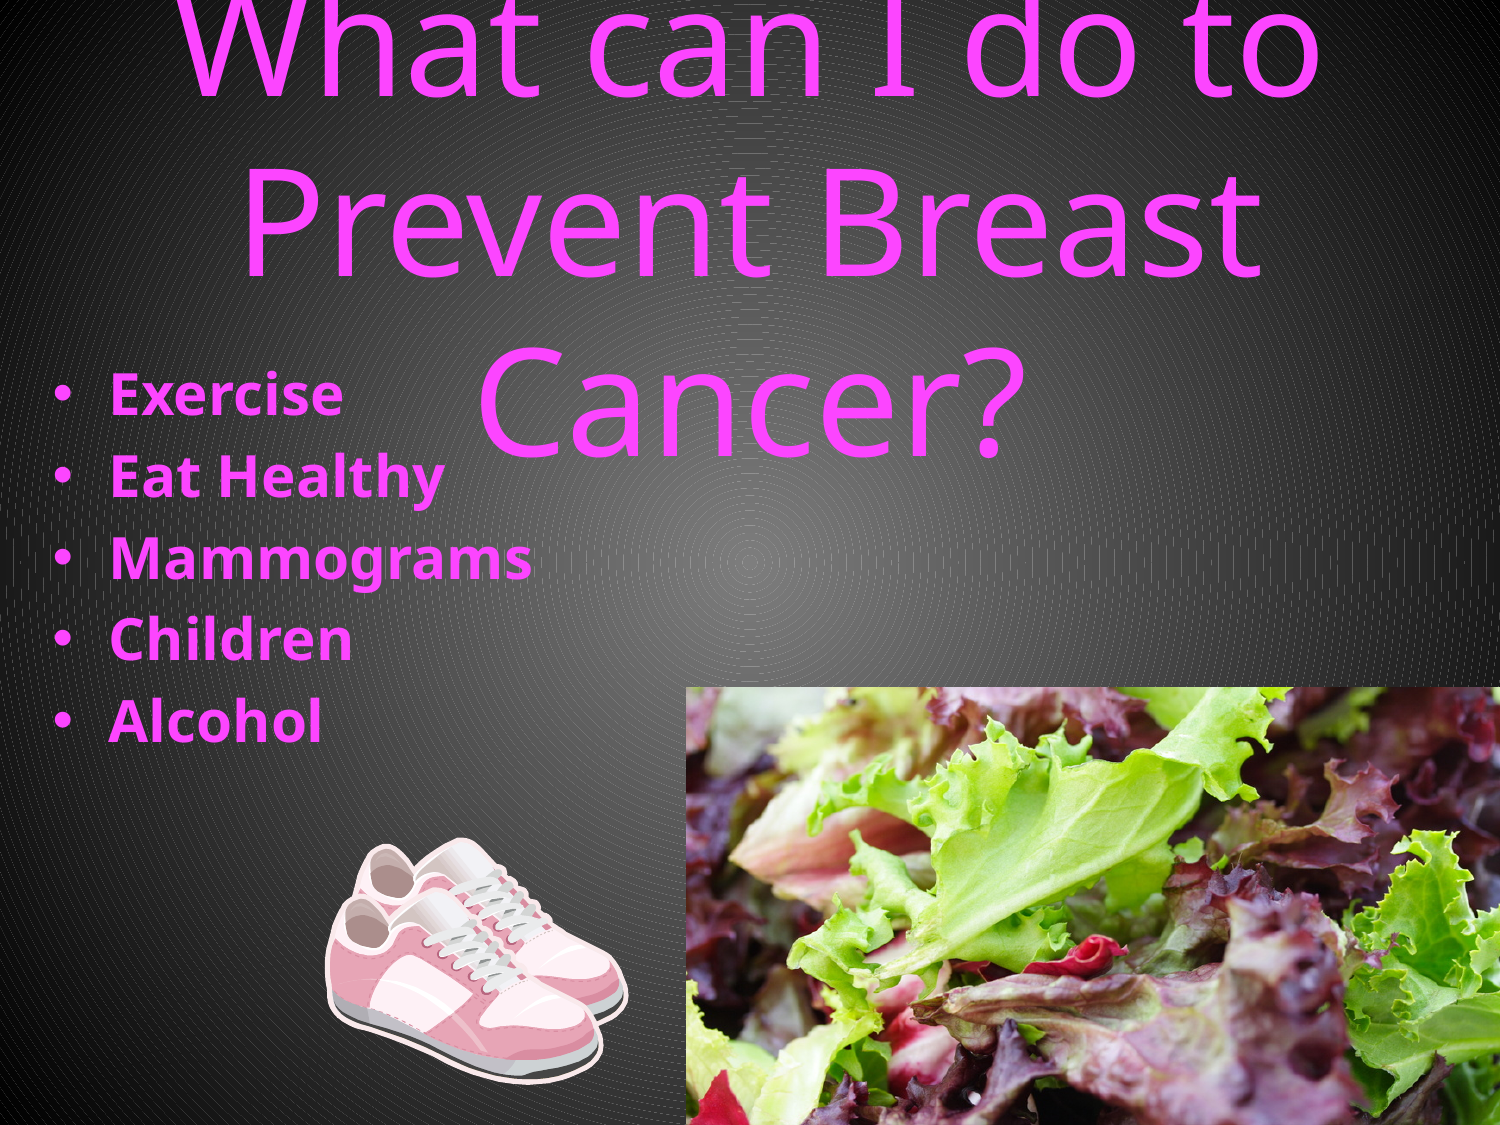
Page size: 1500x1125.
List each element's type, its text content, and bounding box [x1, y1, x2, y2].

picture [686, 687, 1500, 1125]
title What can I do to Prevent Breast Cancer? [75, 45, 1425, 388]
list Exercise Eat Healthy Mammograms Children Alcohol [37, 350, 700, 880]
picture [324, 837, 629, 1086]
